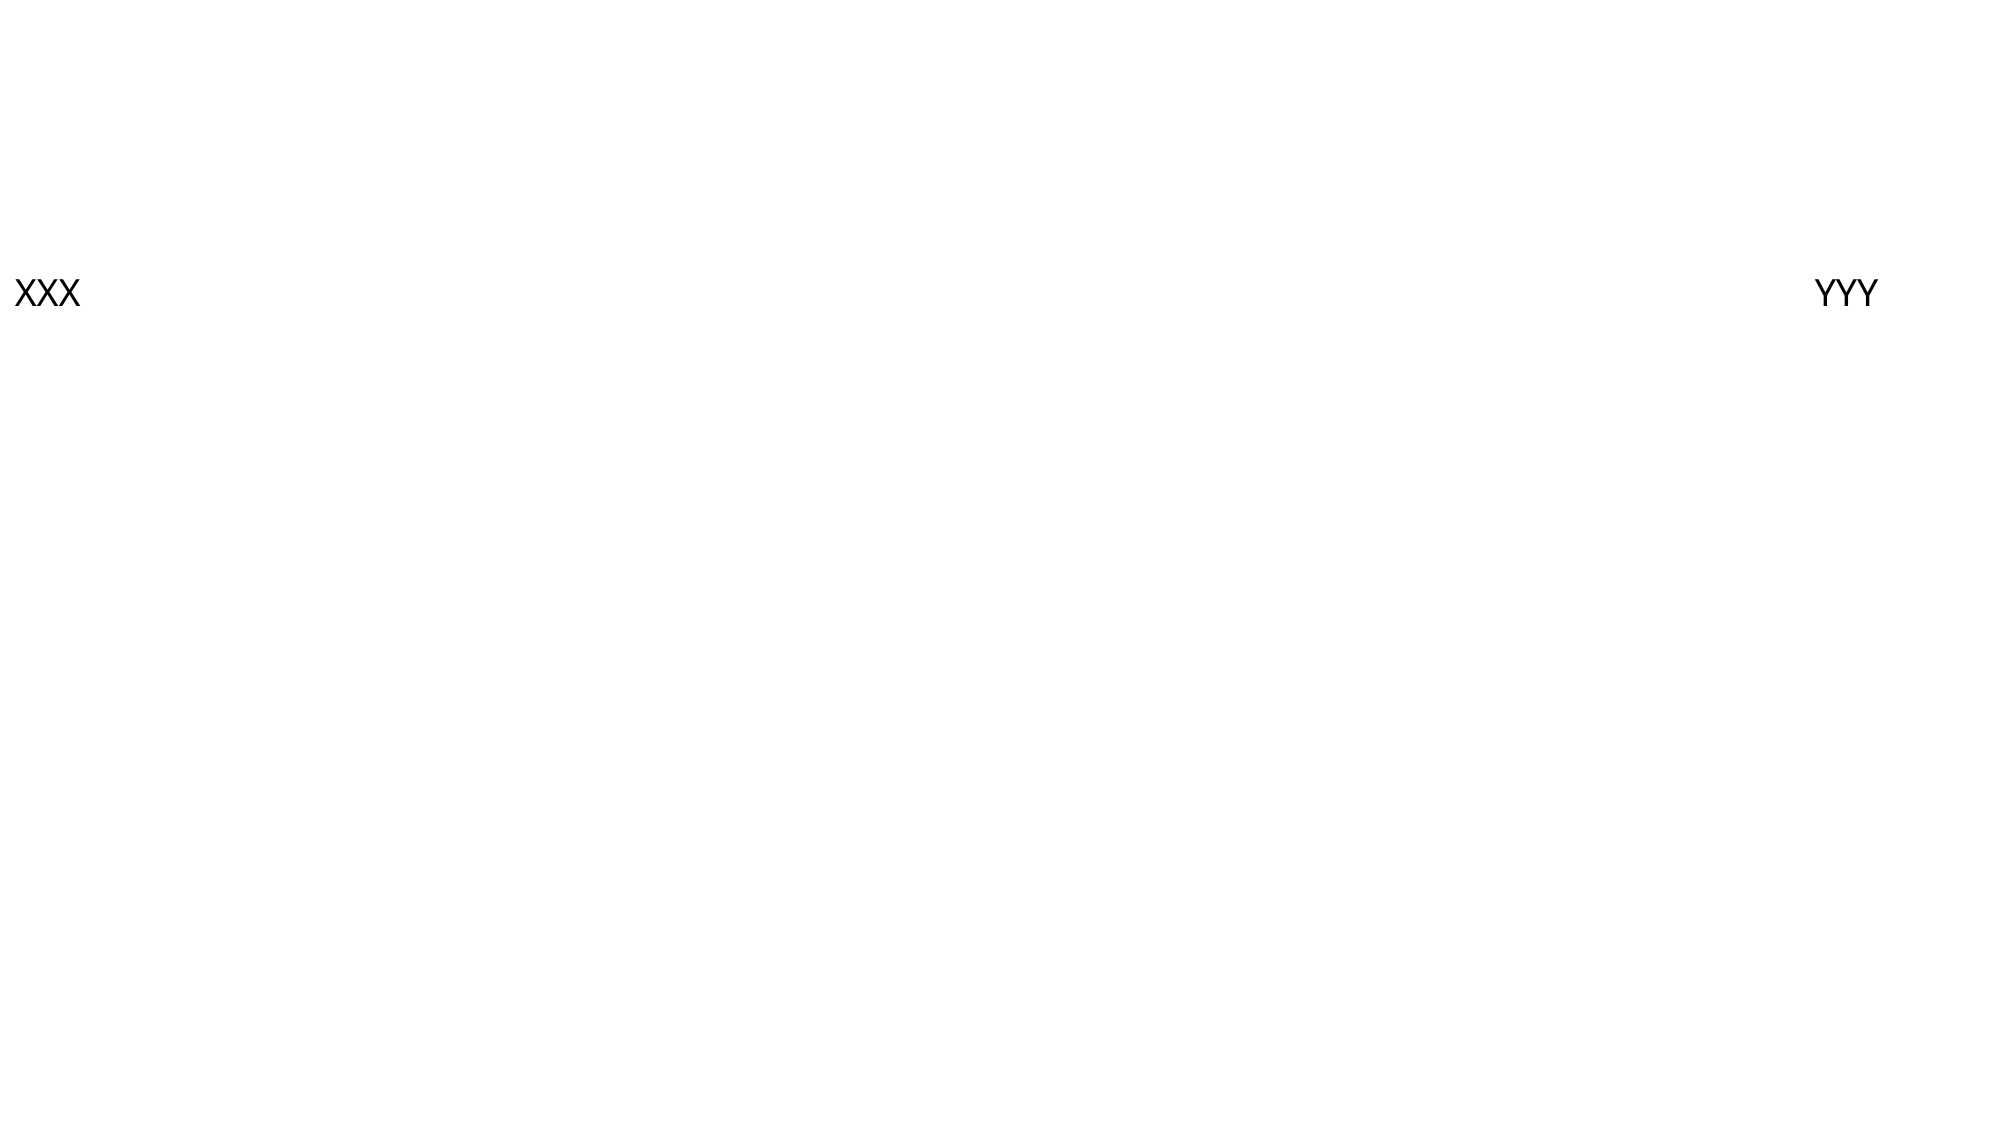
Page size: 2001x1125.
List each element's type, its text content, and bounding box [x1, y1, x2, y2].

text_box XXX YYY [0, 261, 2000, 322]
